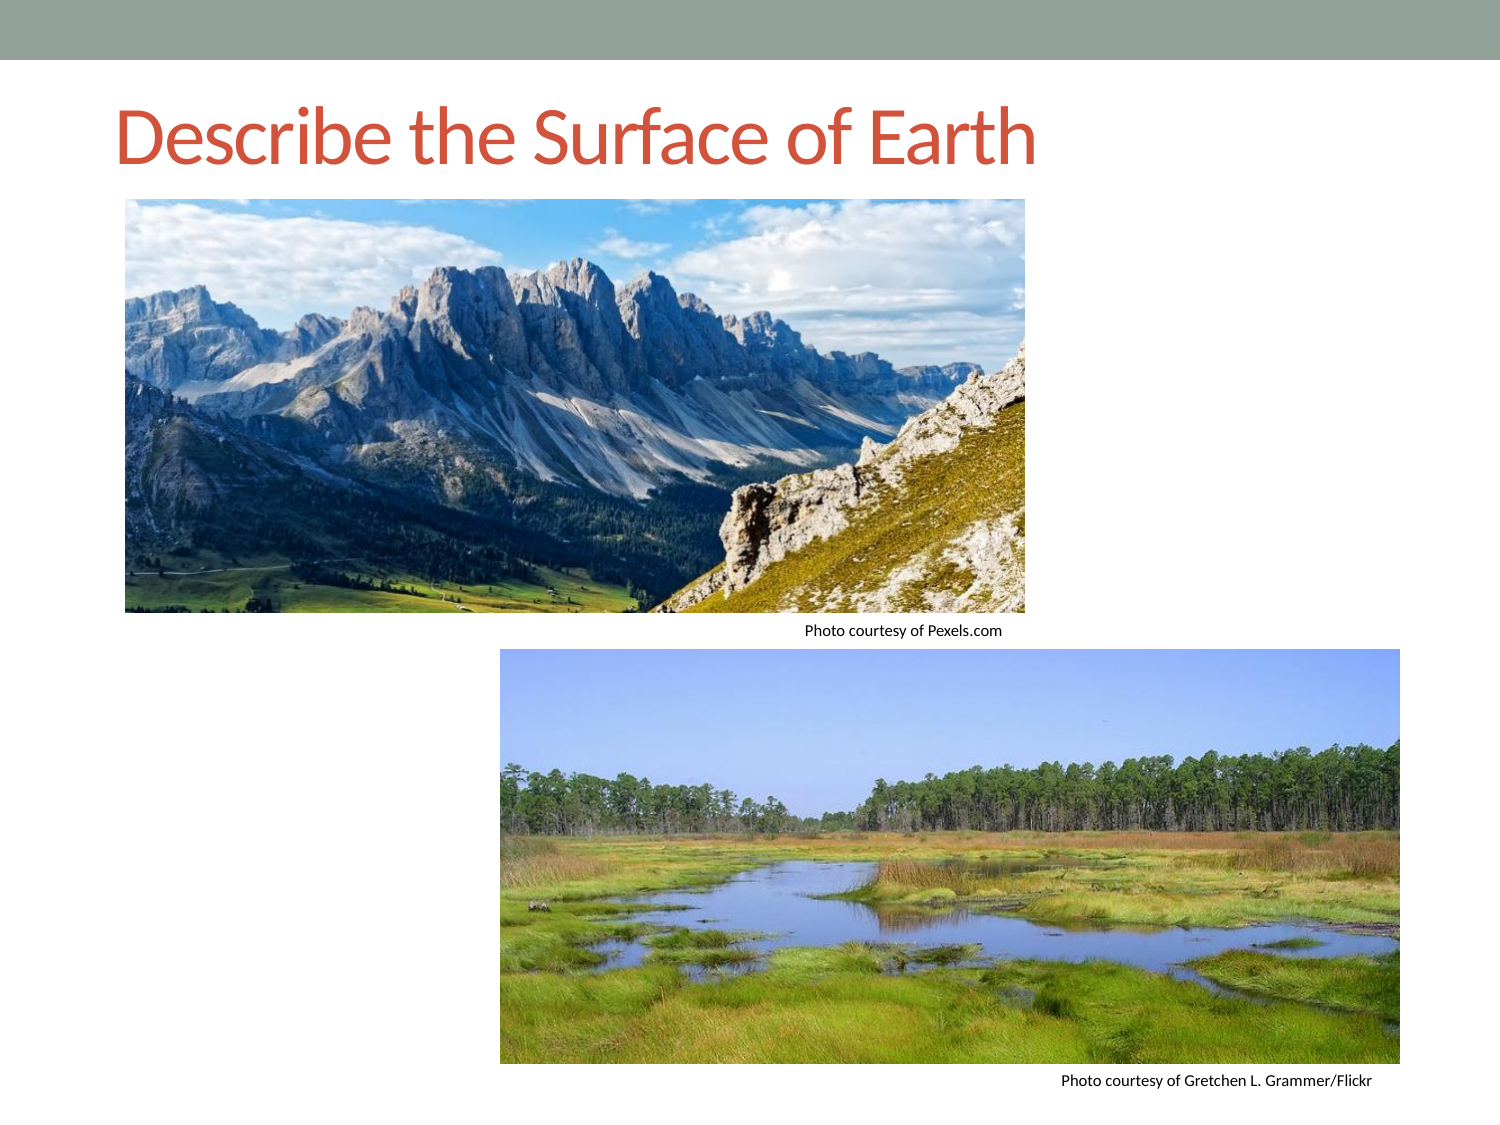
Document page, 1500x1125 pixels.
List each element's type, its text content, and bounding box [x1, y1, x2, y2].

text_box Photo courtesy of Pexels.com [789, 621, 1018, 646]
picture [499, 649, 1401, 1064]
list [124, 199, 1026, 613]
title Describe the Surface of Earth [99, 50, 1425, 213]
text_box Photo courtesy of Gretchen L. Grammer/Flickr [1012, 1072, 1388, 1098]
